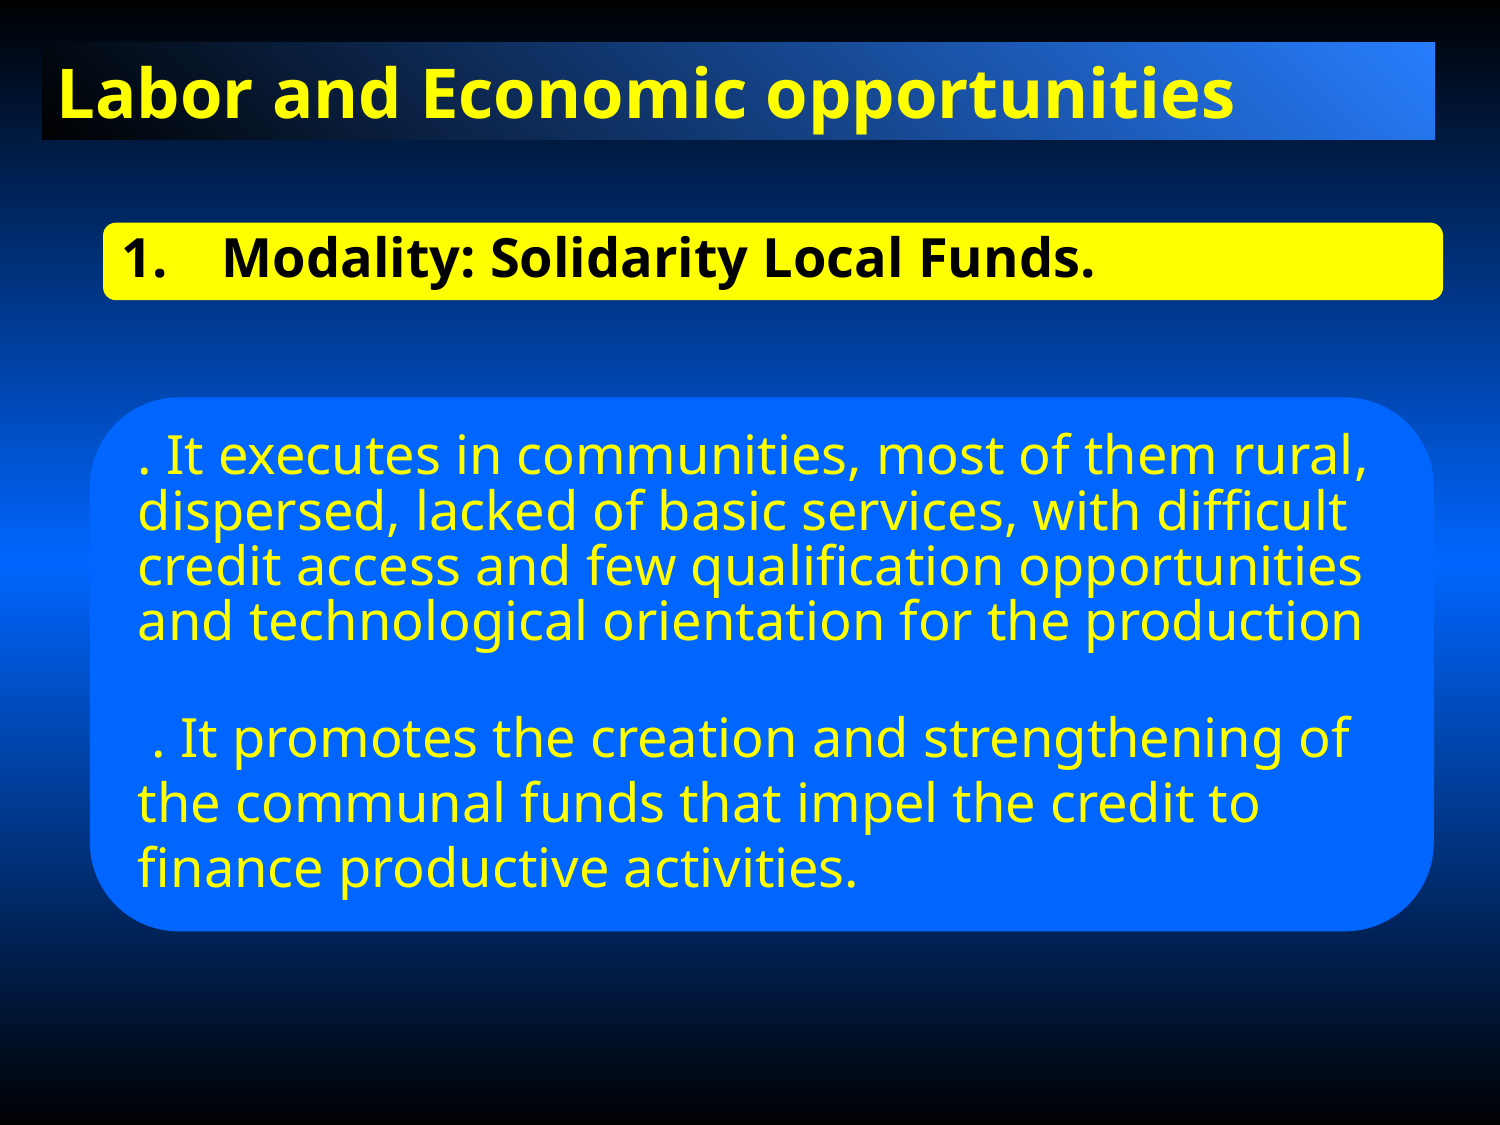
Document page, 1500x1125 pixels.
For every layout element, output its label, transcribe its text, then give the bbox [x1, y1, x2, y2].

text_box . It executes in communities, most of them rural, dispersed, lacked of basic services, with difficult credit access and few qualification opportunities and technological orientation for the production . It promotes the creation and strengthening of the communal funds that impel the credit to finance productive activities. [89, 397, 1434, 932]
text_box Modality: Solidarity Local Funds. [103, 222, 1444, 301]
text_box Labor and Economic opportunities [41, 42, 1436, 140]
